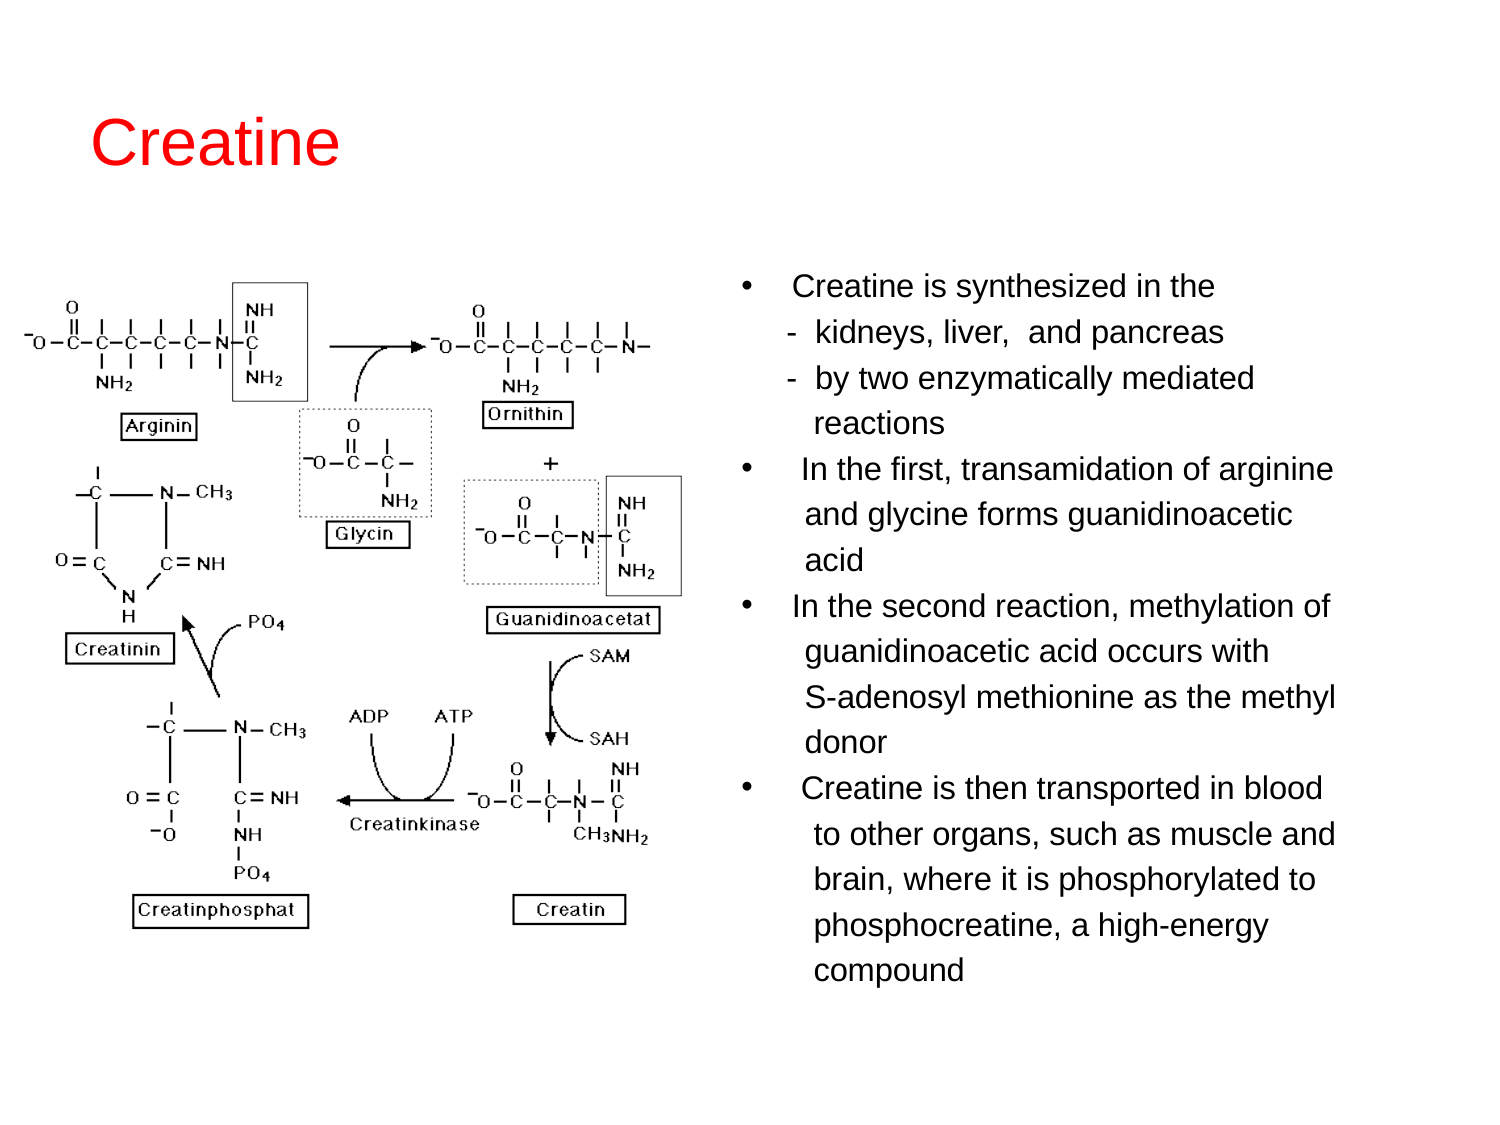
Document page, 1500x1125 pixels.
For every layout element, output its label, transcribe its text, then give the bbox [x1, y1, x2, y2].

title Creatine [75, 45, 1425, 233]
list Creatine is synthesized in the - kidneys, liver, and pancreas - by two enzymatically mediated reactions In the first, transamidation of arginine and glycine forms guanidinoacetic acid In the second reaction, methylation of guanidinoacetic acid occurs with S-adenosyl methionine as the methyl donor Creatine is then transported in blood to other organs, such as muscle and brain, where it is phosphorylated to phosphocreatine, a high-energy compound [726, 257, 1449, 1001]
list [23, 280, 687, 933]
